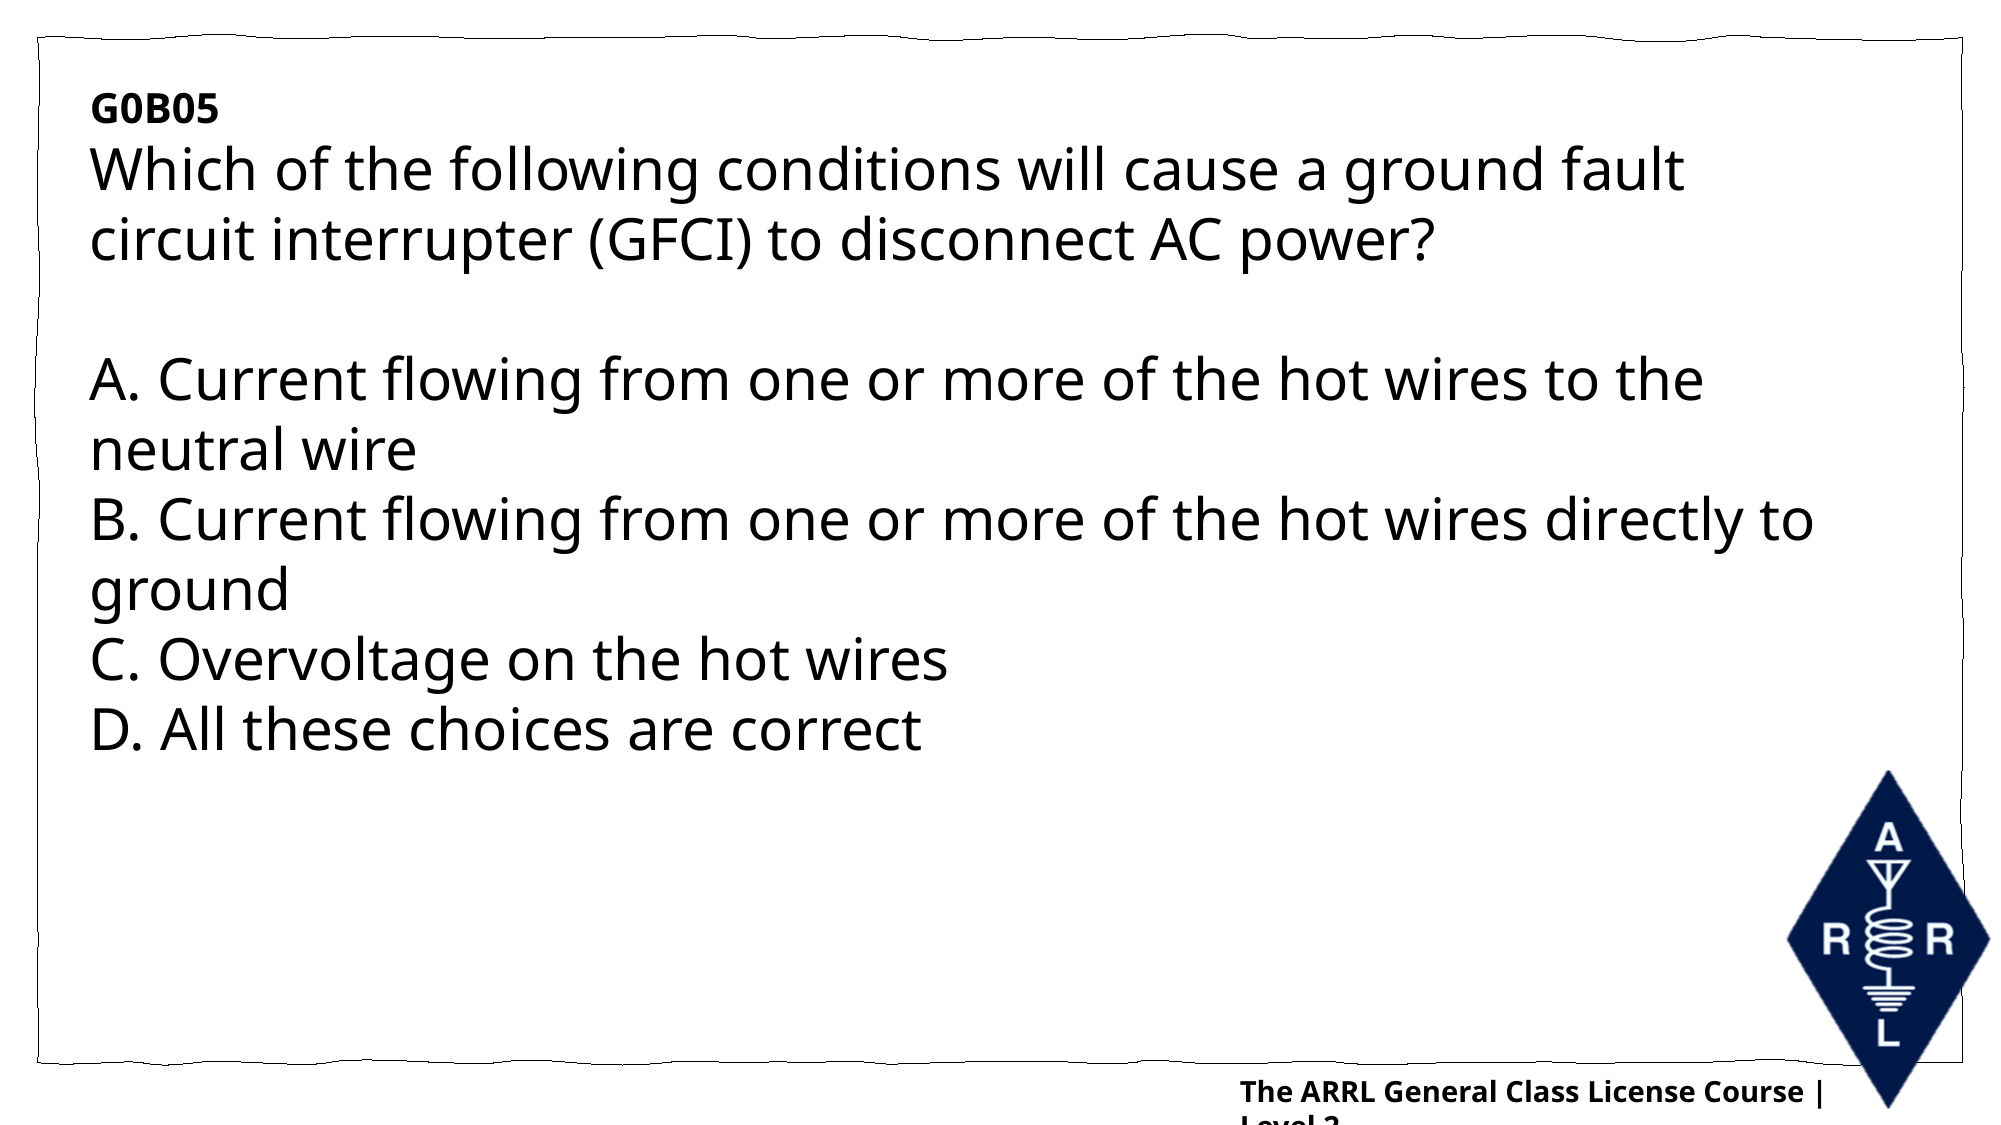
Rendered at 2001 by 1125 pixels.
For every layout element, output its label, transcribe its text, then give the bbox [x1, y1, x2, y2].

picture [1773, 752, 1999, 1125]
text_box G0B05 Which of the following conditions will cause a ground fault circuit interrupter (GFCI) to disconnect AC power? A. Current flowing from one or more of the hot wires to the neutral wire B. Current flowing from one or more of the hot wires directly to ground C. Overvoltage on the hot wires D. All these choices are correct [75, 74, 1850, 770]
